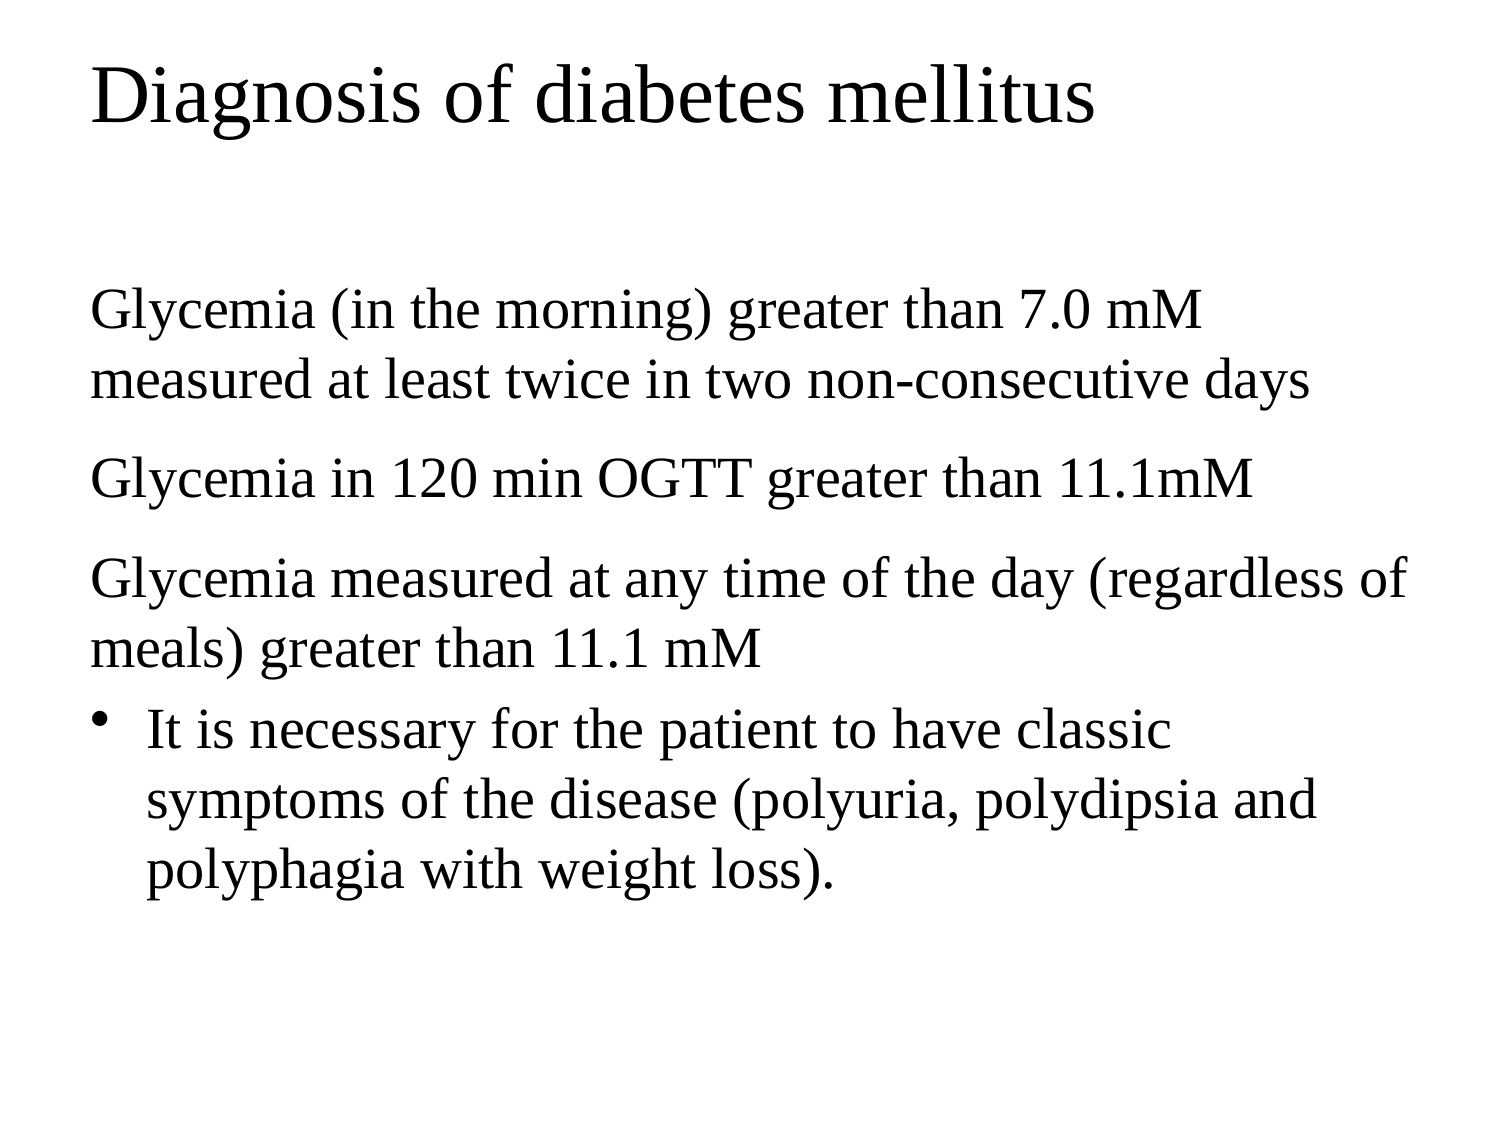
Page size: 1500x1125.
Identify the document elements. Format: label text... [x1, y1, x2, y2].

title Diagnosis of diabetes mellitus [74, 44, 1426, 233]
list Glycemia (in the morning) greater than 7.0 mM measured at least twice in two non-consecutive days Glycemia in 120 min OGTT greater than 11.1mM Glycemia measured at any time of the day (regardless of meals) greater than 11.1 mM It is necessary for the patient to have classic symptoms of the disease (polyuria, polydipsia and polyphagia with weight loss). [74, 262, 1426, 1006]
